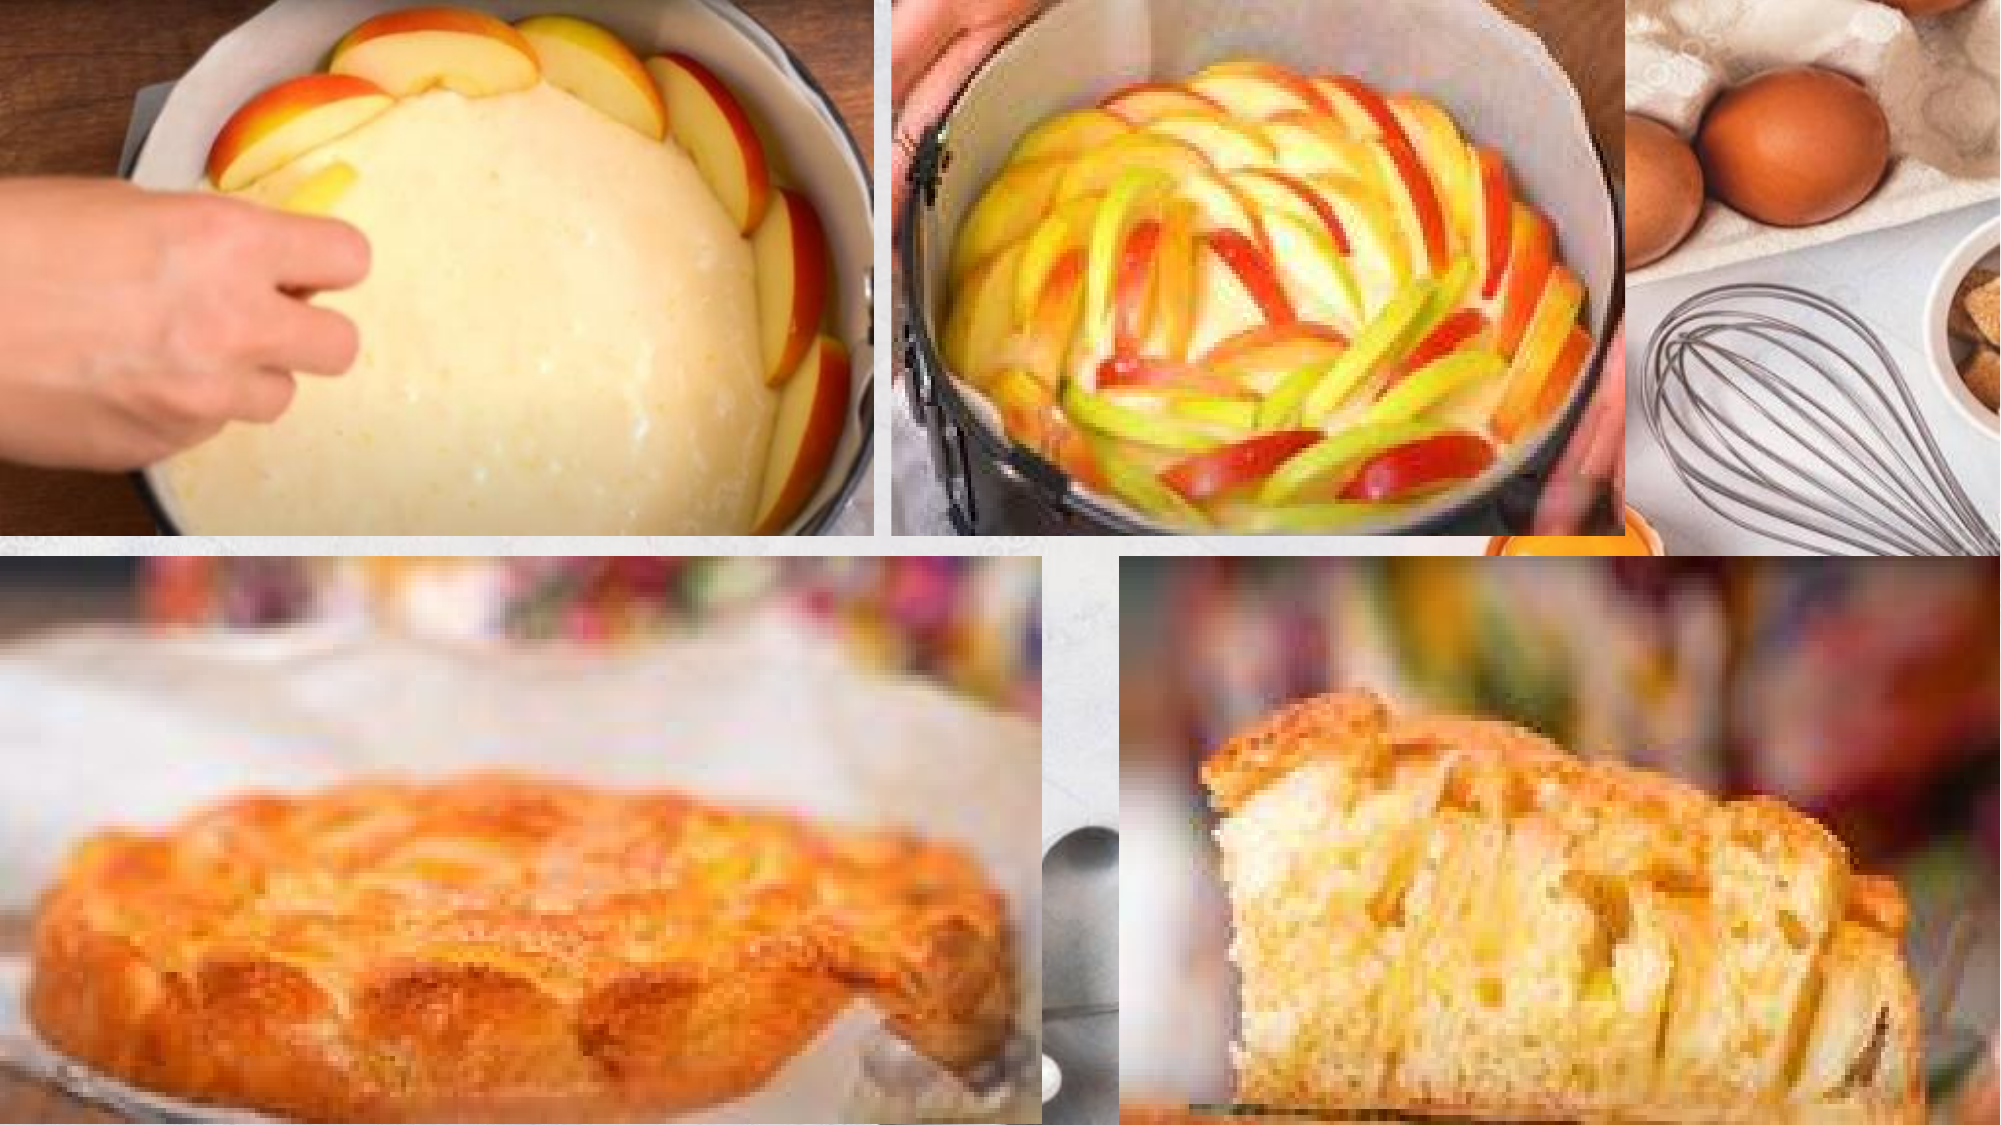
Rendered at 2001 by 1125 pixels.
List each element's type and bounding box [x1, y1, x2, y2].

picture [0, 0, 2001, 1125]
list [0, 0, 874, 536]
